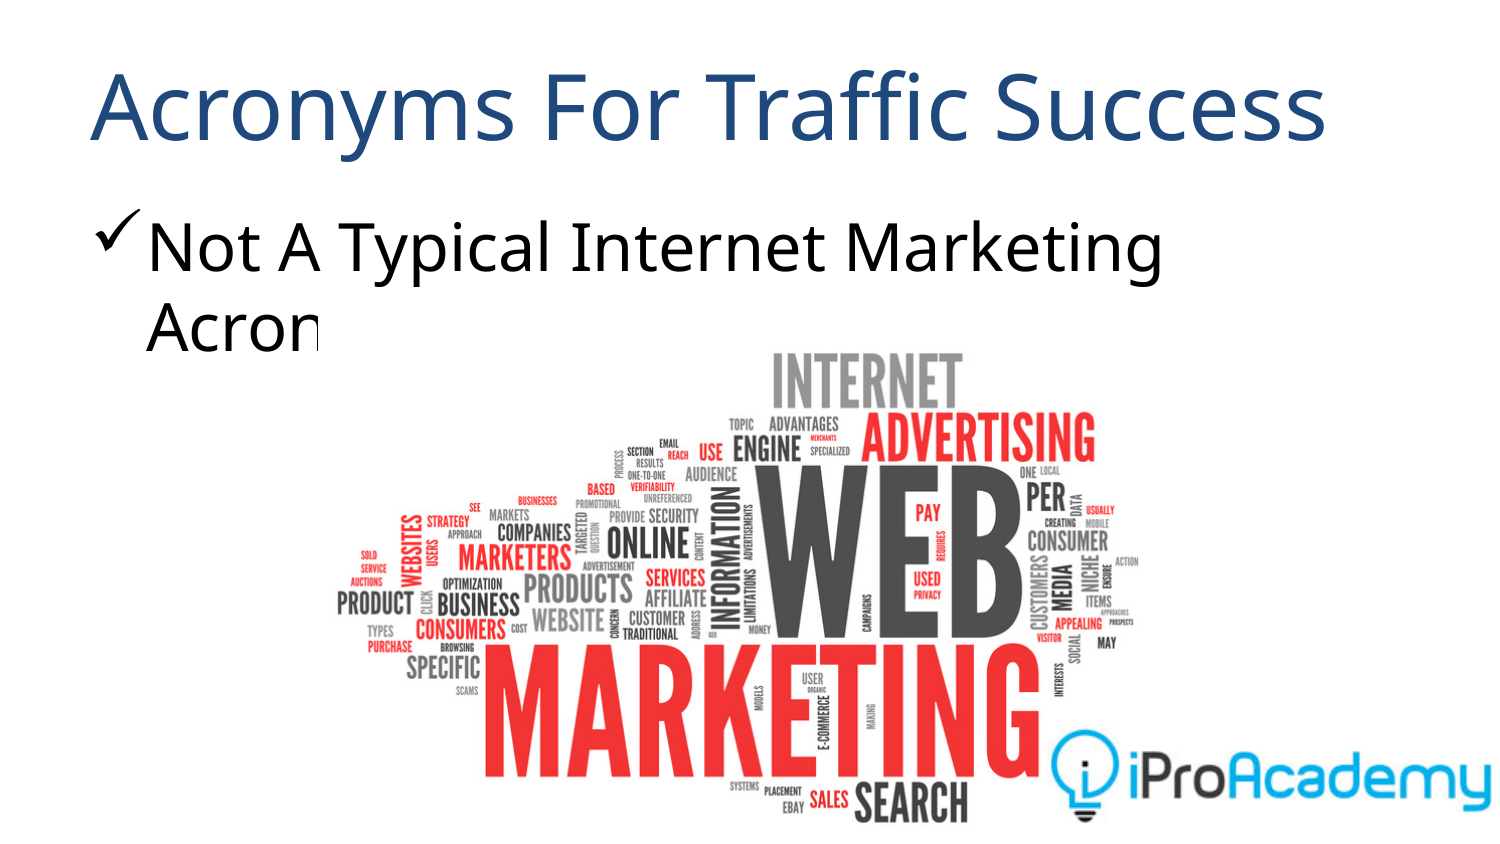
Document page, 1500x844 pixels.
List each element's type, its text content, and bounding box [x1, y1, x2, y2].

title Acronyms For Traffic Success [75, 33, 1425, 175]
picture [318, 299, 1499, 844]
list Not A Typical Internet Marketing Acronym [75, 196, 1425, 754]
